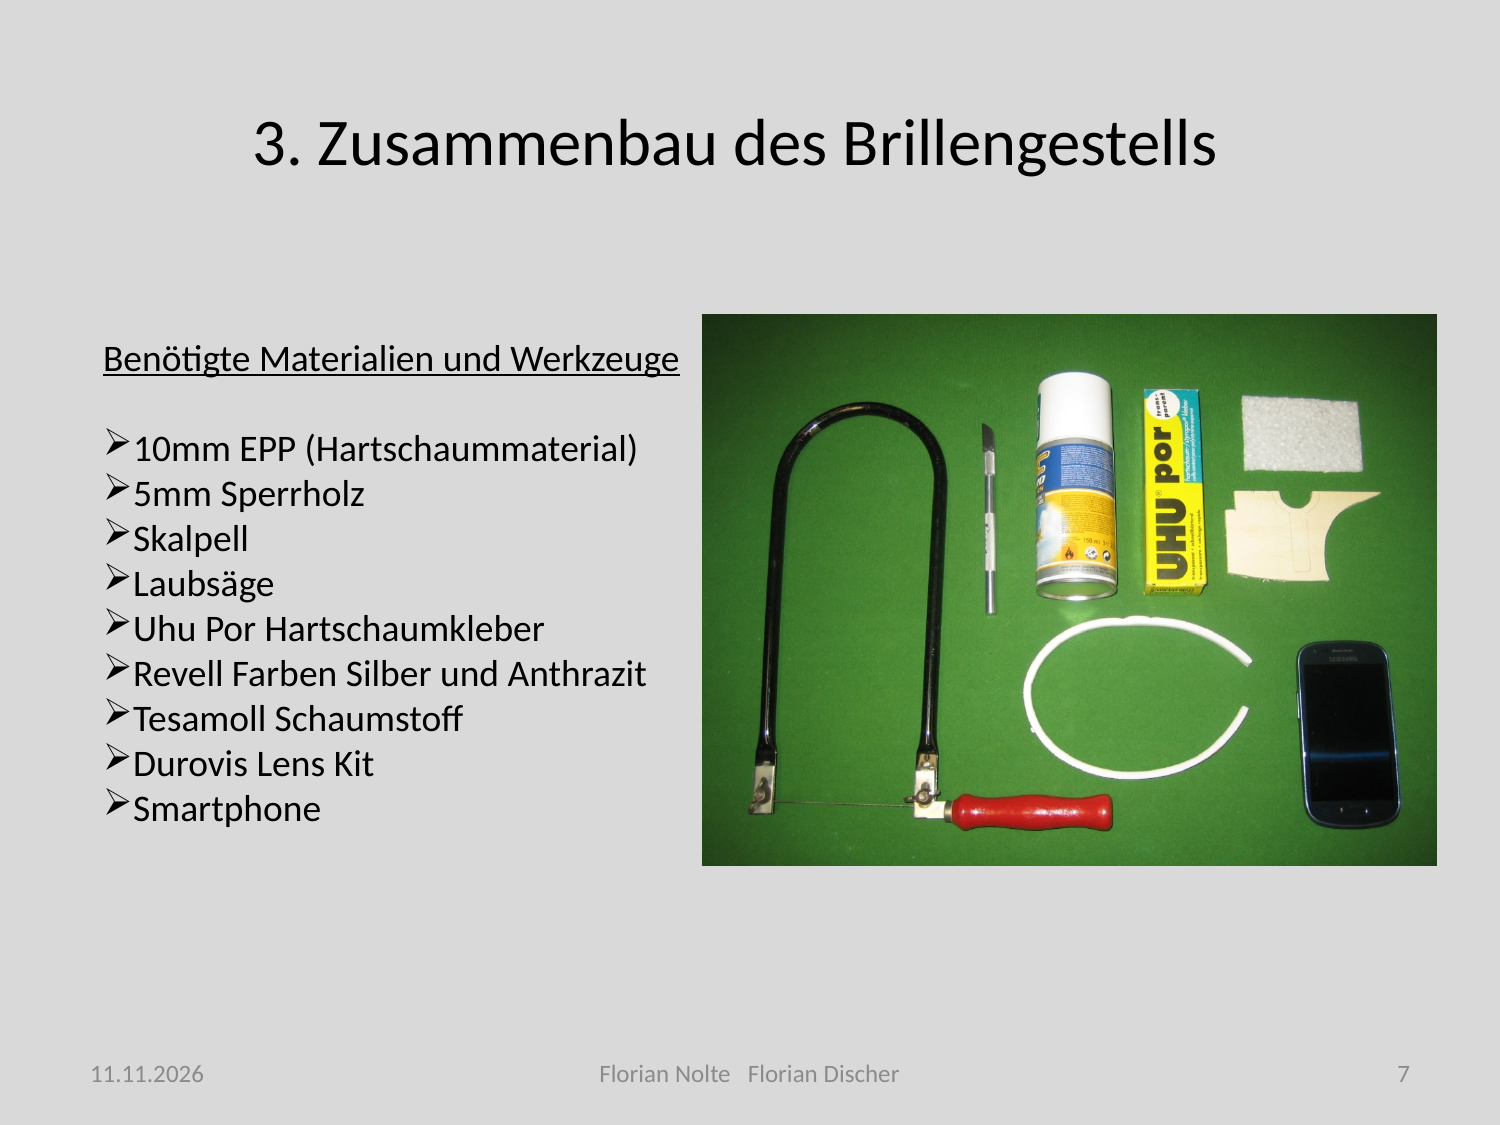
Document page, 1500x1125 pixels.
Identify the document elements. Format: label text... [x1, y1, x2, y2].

slide_number 7 [1074, 1042, 1425, 1103]
title 3. Zusammenbau des Brillengestells [75, 45, 1425, 233]
footer Florian Nolte Florian Discher [512, 1042, 988, 1103]
text_box Benötigte Materialien und Werkzeuge 10mm EPP (Hartschaummaterial) 5mm Sperrholz Skalpell Laubsäge Uhu Por Hartschaumkleber Revell Farben Silber und Anthrazit Tesamoll Schaumstoff Durovis Lens Kit Smartphone [88, 326, 1046, 881]
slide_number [75, 1042, 425, 1103]
picture [702, 314, 1438, 866]
